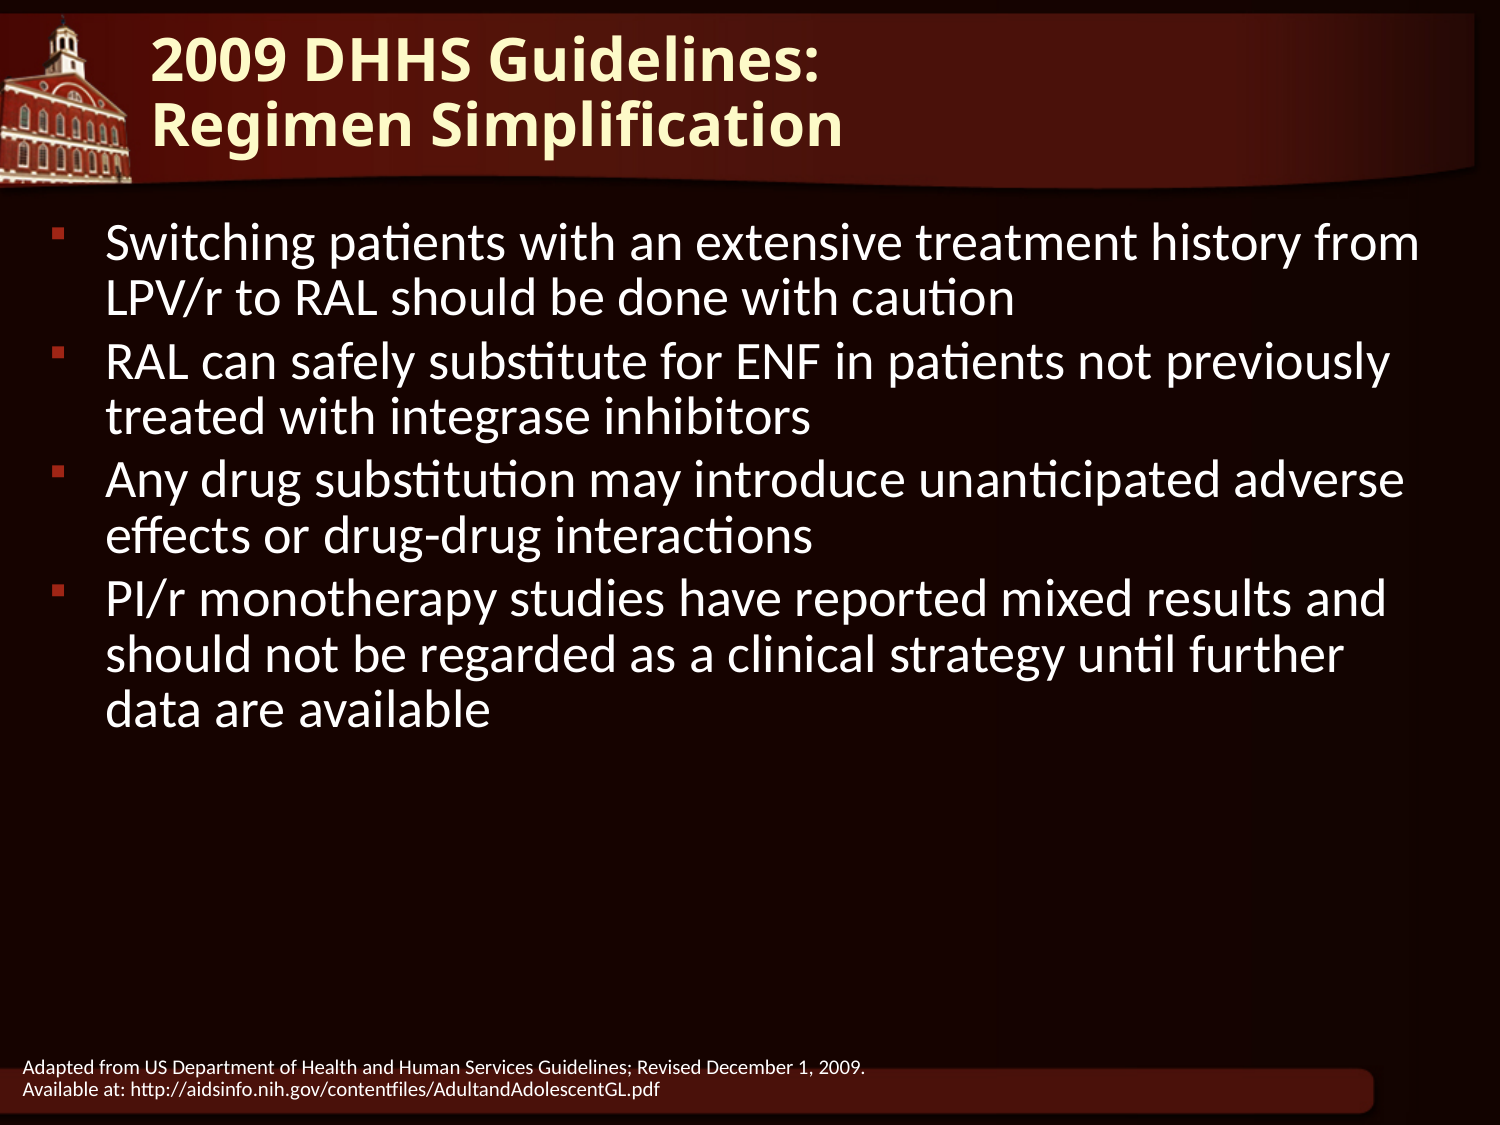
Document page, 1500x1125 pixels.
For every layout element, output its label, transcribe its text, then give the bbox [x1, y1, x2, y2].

title 2009 DHHS Guidelines: Regimen Simplification [135, 21, 1466, 168]
picture [0, 0, 1500, 1125]
text_box Adapted from US Department of Health and Human Services Guidelines; Revised December 1, 2009. Available at: http://aidsinfo.nih.gov/contentfiles/AdultandAdolescentGL.pdf [22, 1063, 1500, 1101]
list Switching patients with an extensive treatment history from LPV/r to RAL should be done with caution RAL can safely substitute for ENF in patients not previously treated with integrase inhibitors Any drug substitution may introduce unanticipated adverse effects or drug-drug interactions PI/r monotherapy studies have reported mixed results and should not be regarded as a clinical strategy until further data are available [33, 208, 1465, 1063]
